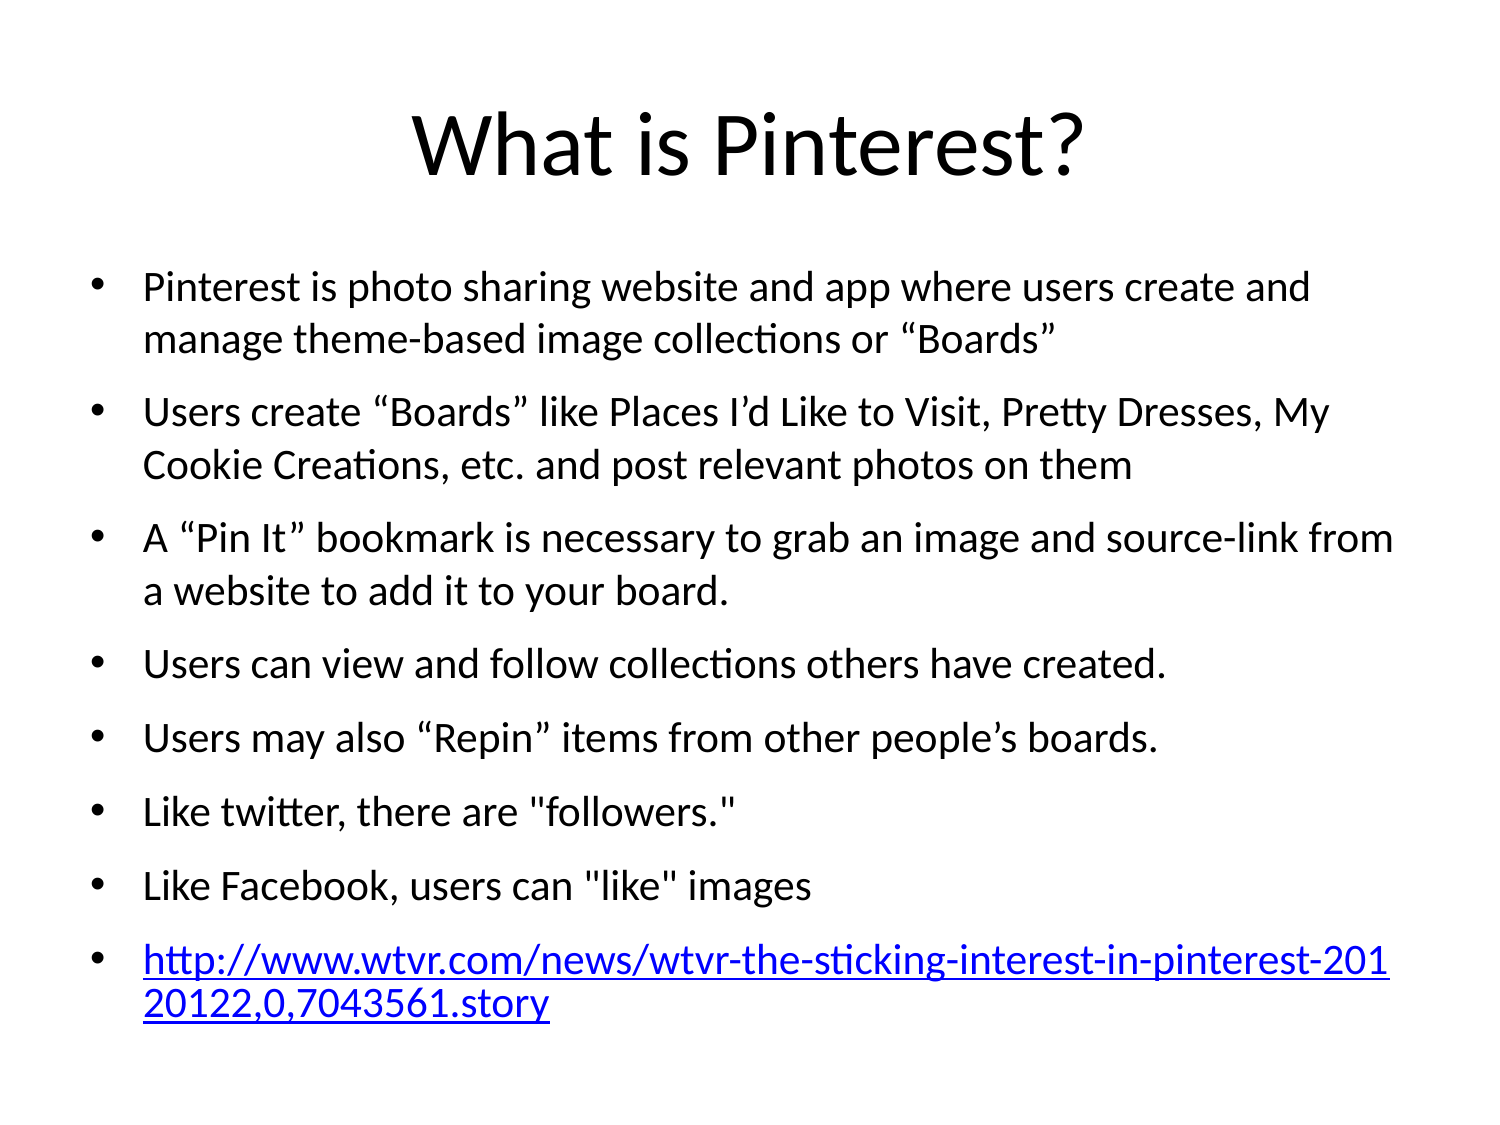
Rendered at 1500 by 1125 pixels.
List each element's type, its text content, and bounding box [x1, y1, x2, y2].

title What is Pinterest? [75, 45, 1425, 233]
list Pinterest is photo sharing website and app where users create and manage theme-based image collections or “Boards” Users create “Boards” like Places I’d Like to Visit, Pretty Dresses, My Cookie Creations, etc. and post relevant photos on them A “Pin It” bookmark is necessary to grab an image and source-link from a website to add it to your board. Users can view and follow collections others have created. Users may also “Repin” items from other people’s boards. Like twitter, there are "followers." Like Facebook, users can "like" images http://www.wtvr.com/news/wtvr-the-sticking-interest-in-pinterest-20120122,0,7043561.story [75, 249, 1425, 993]
